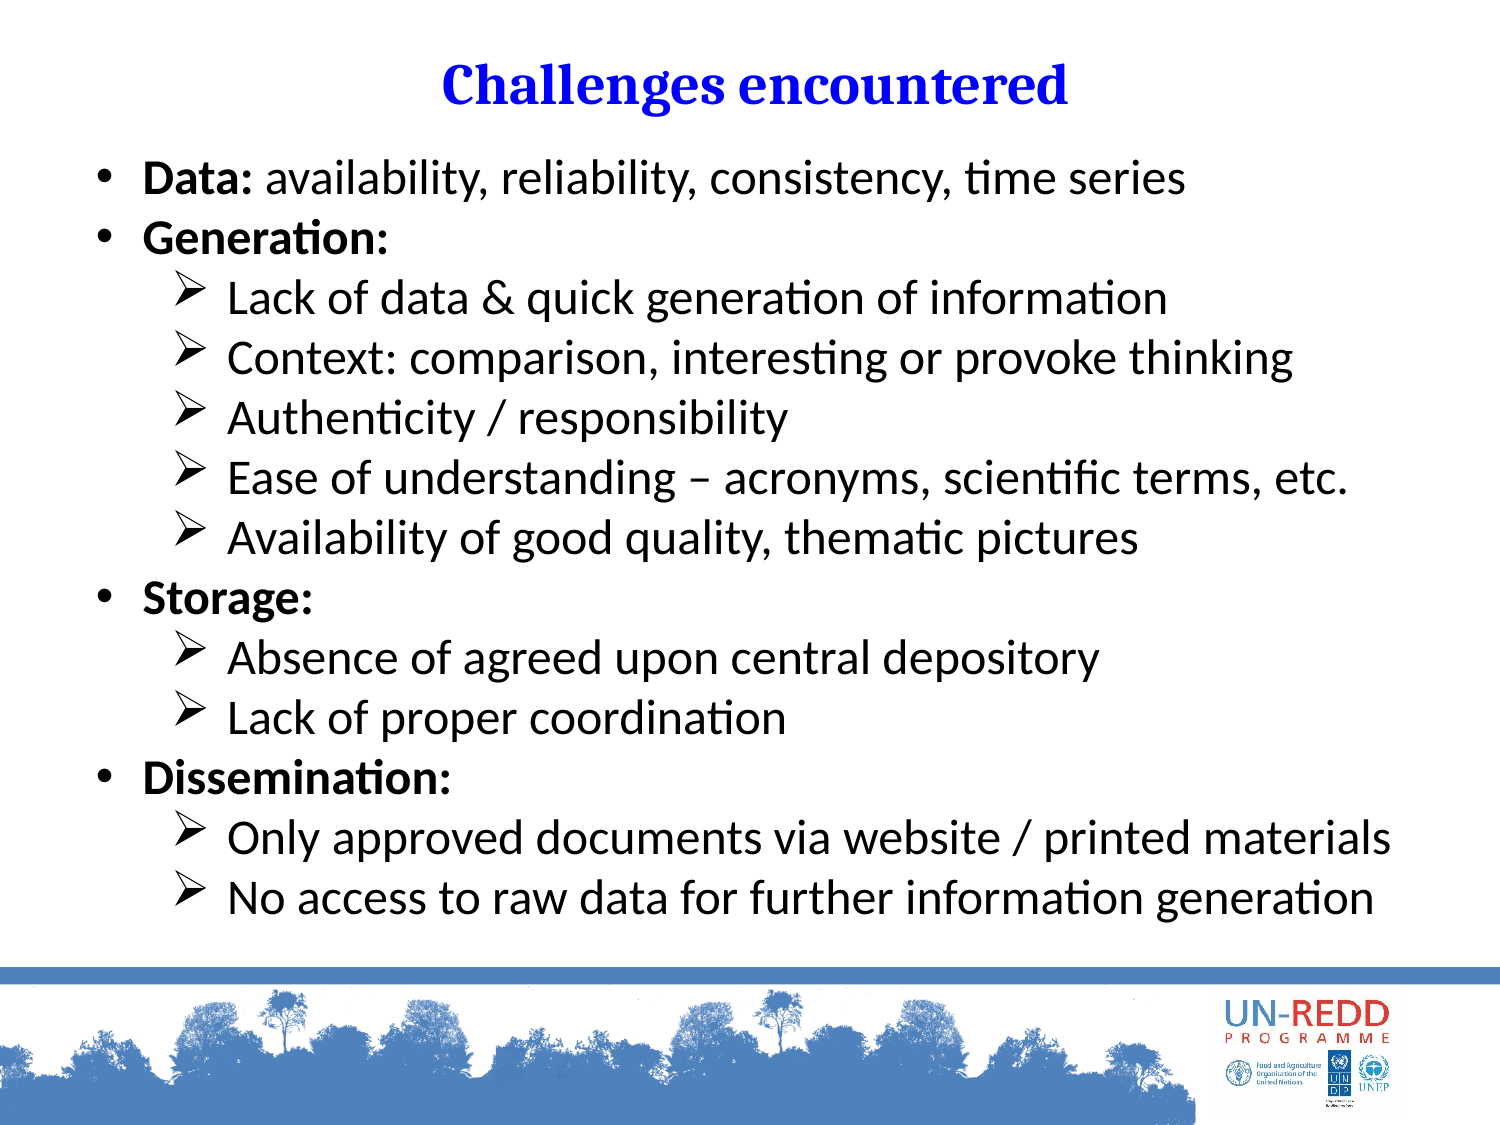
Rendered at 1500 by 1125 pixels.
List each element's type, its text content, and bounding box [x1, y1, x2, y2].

text_box Data: availability, reliability, consistency, time series Generation: Lack of data & quick generation of information Context: comparison, interesting or provoke thinking Authenticity / responsibility Ease of understanding – acronyms, scientific terms, etc. Availability of good quality, thematic pictures Storage: Absence of agreed upon central depository Lack of proper coordination Dissemination: Only approved documents via website / printed materials No access to raw data for further information generation [81, 150, 1450, 933]
picture [1212, 986, 1402, 1120]
picture [0, 975, 1196, 1125]
text_box Challenges encountered [43, 12, 1469, 150]
